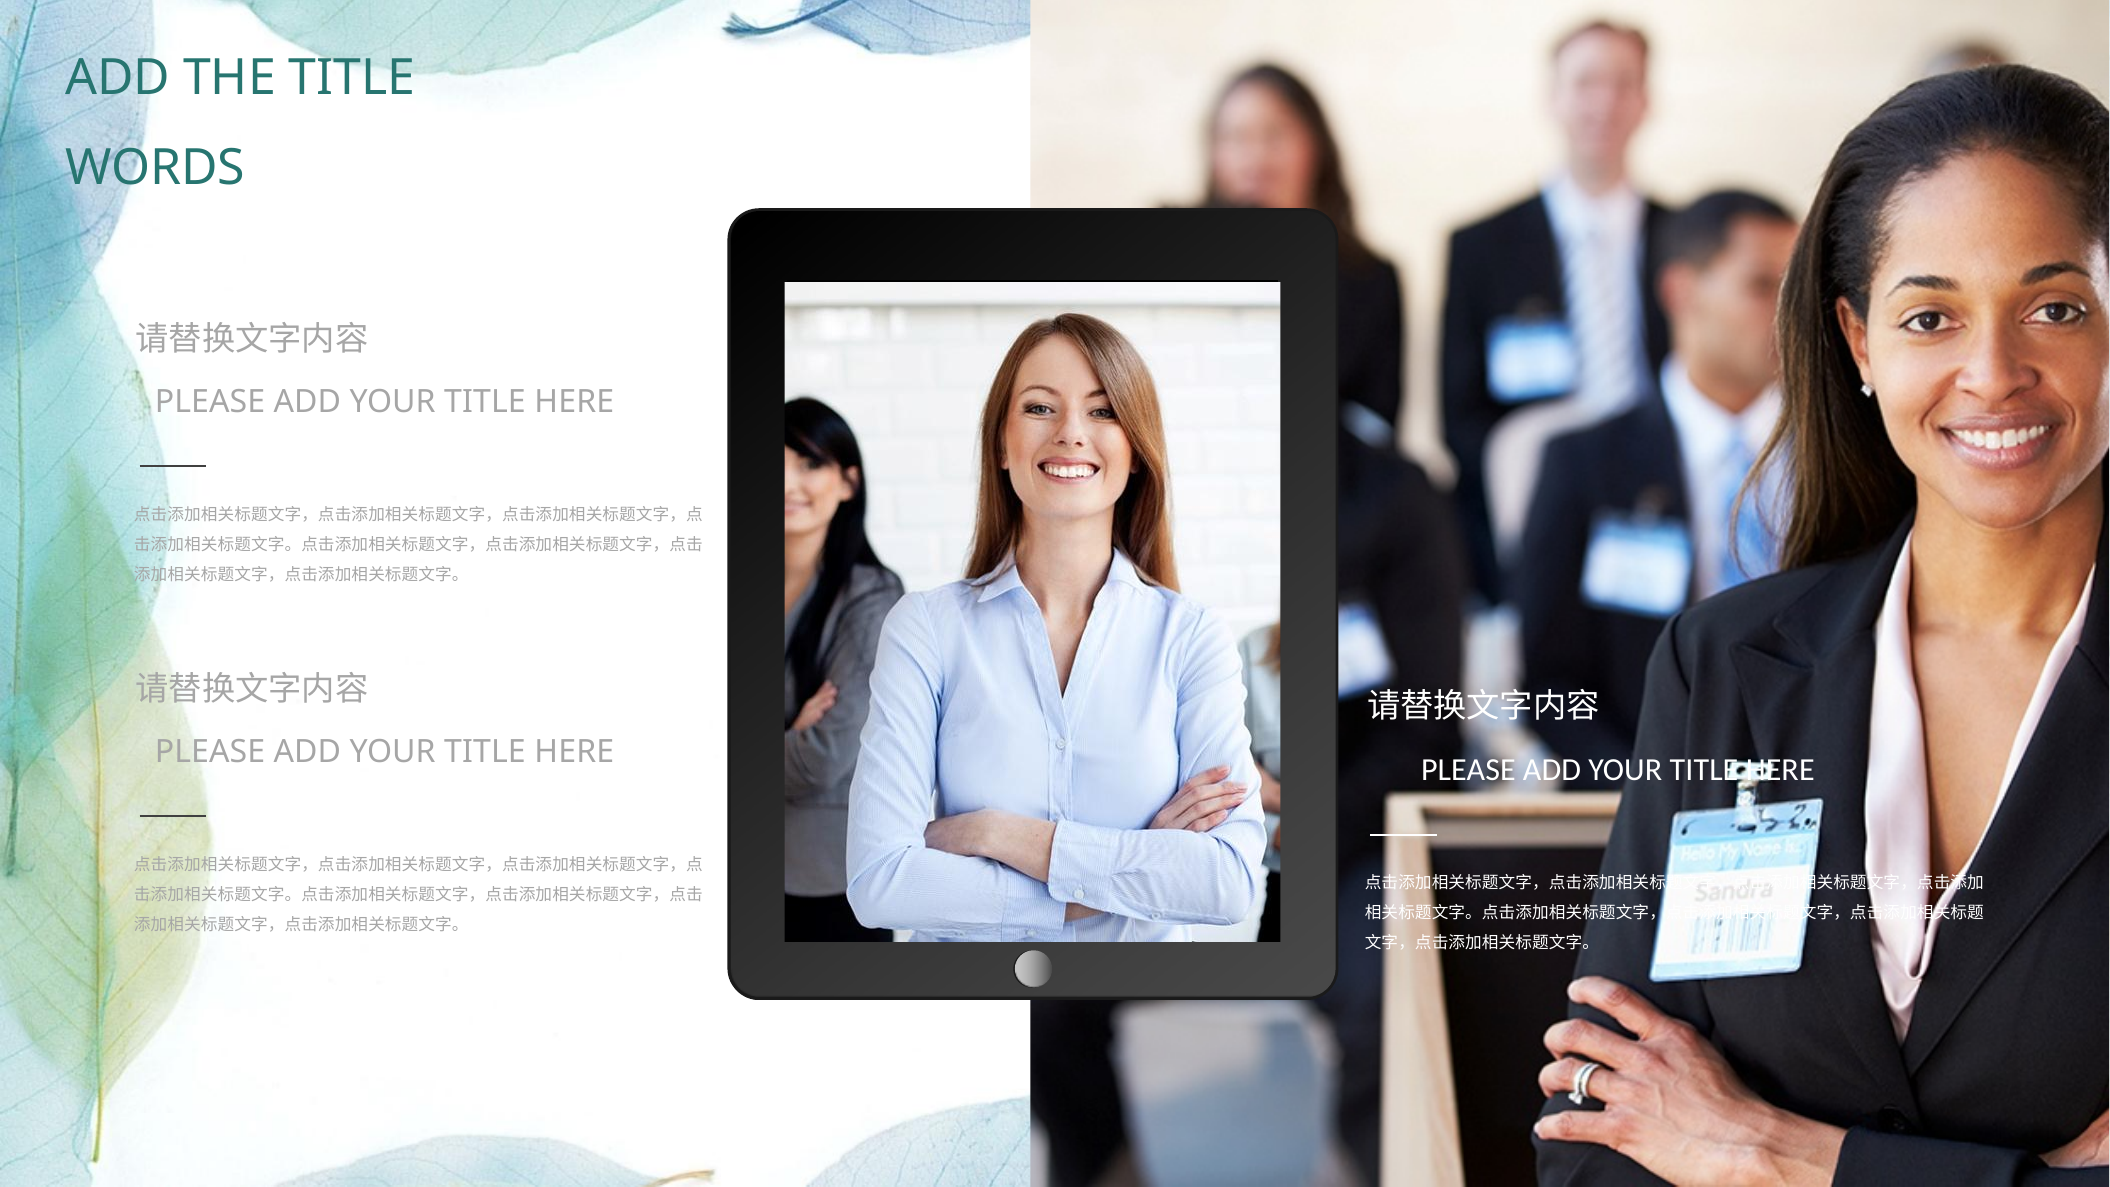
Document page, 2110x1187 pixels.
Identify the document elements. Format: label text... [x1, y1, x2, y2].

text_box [1349, 676, 2000, 961]
text_box ADD THE TITLE WORDS [50, 7, 583, 202]
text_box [119, 659, 727, 943]
picture [0, 0, 1029, 1187]
text_box [1029, 0, 2110, 1187]
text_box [119, 309, 727, 593]
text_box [726, 208, 1339, 1000]
